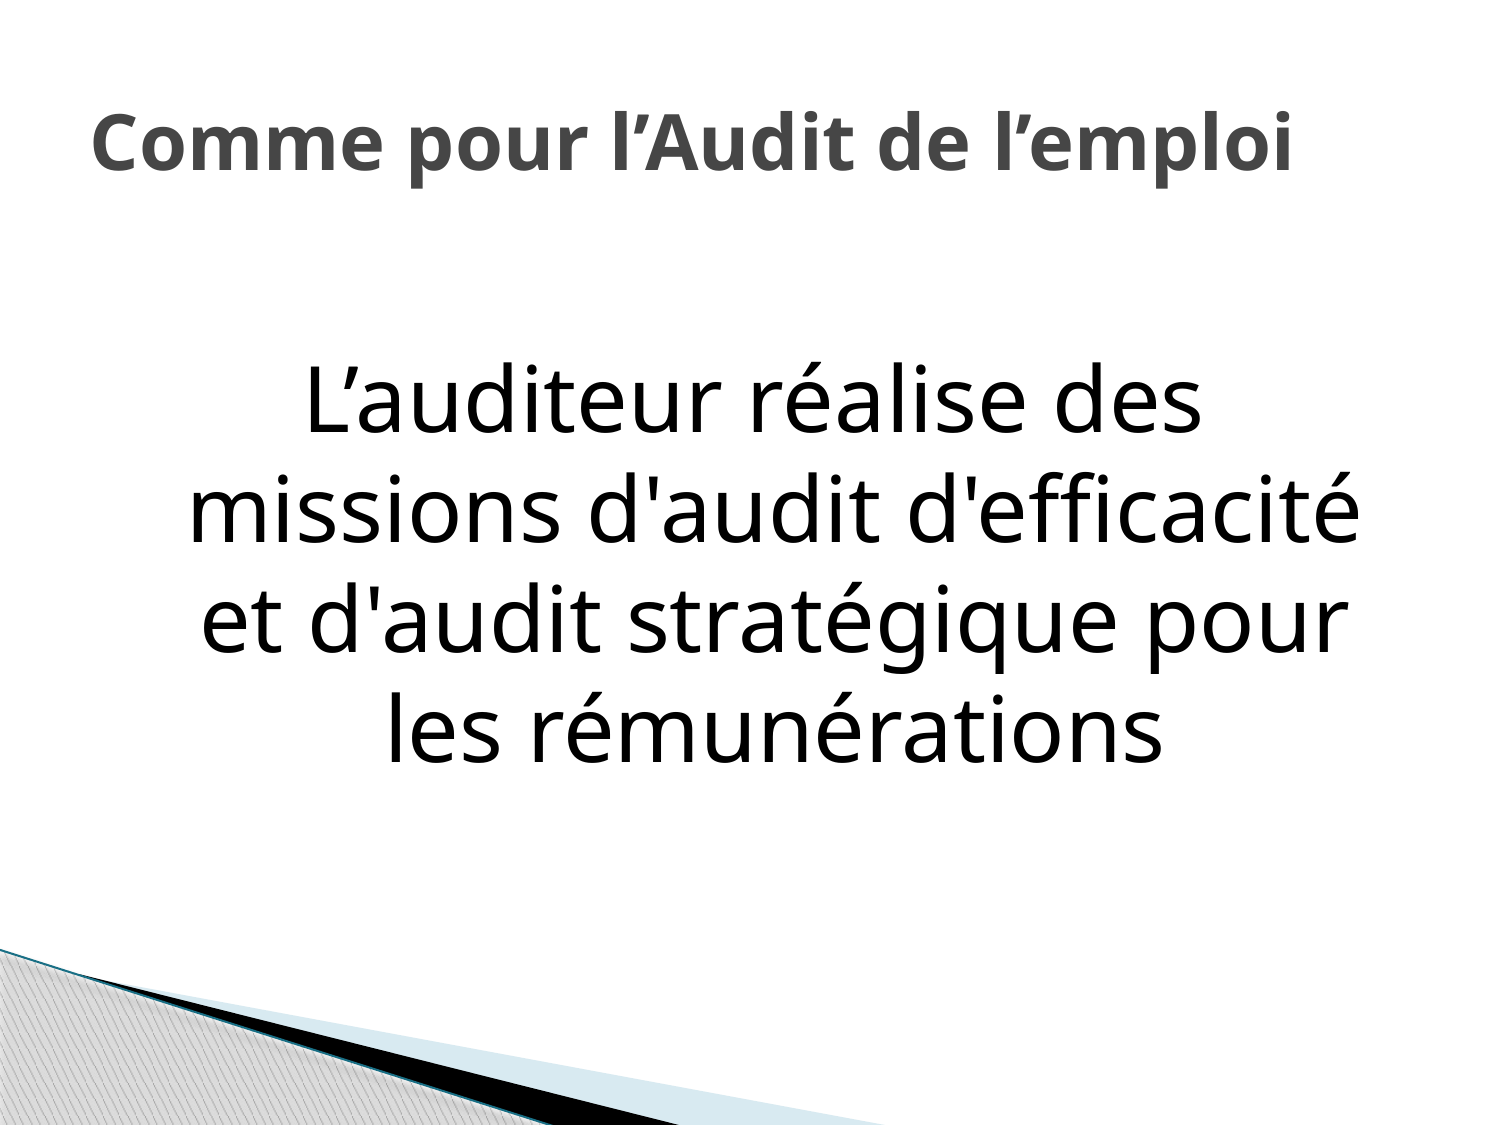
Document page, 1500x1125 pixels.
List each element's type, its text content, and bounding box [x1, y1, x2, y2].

list L’auditeur réalise des missions d'audit d'efficacité et d'audit stratégique pour les rémunérations [70, 257, 1421, 1001]
title Comme pour l’Audit de l’emploi [75, 45, 1425, 233]
